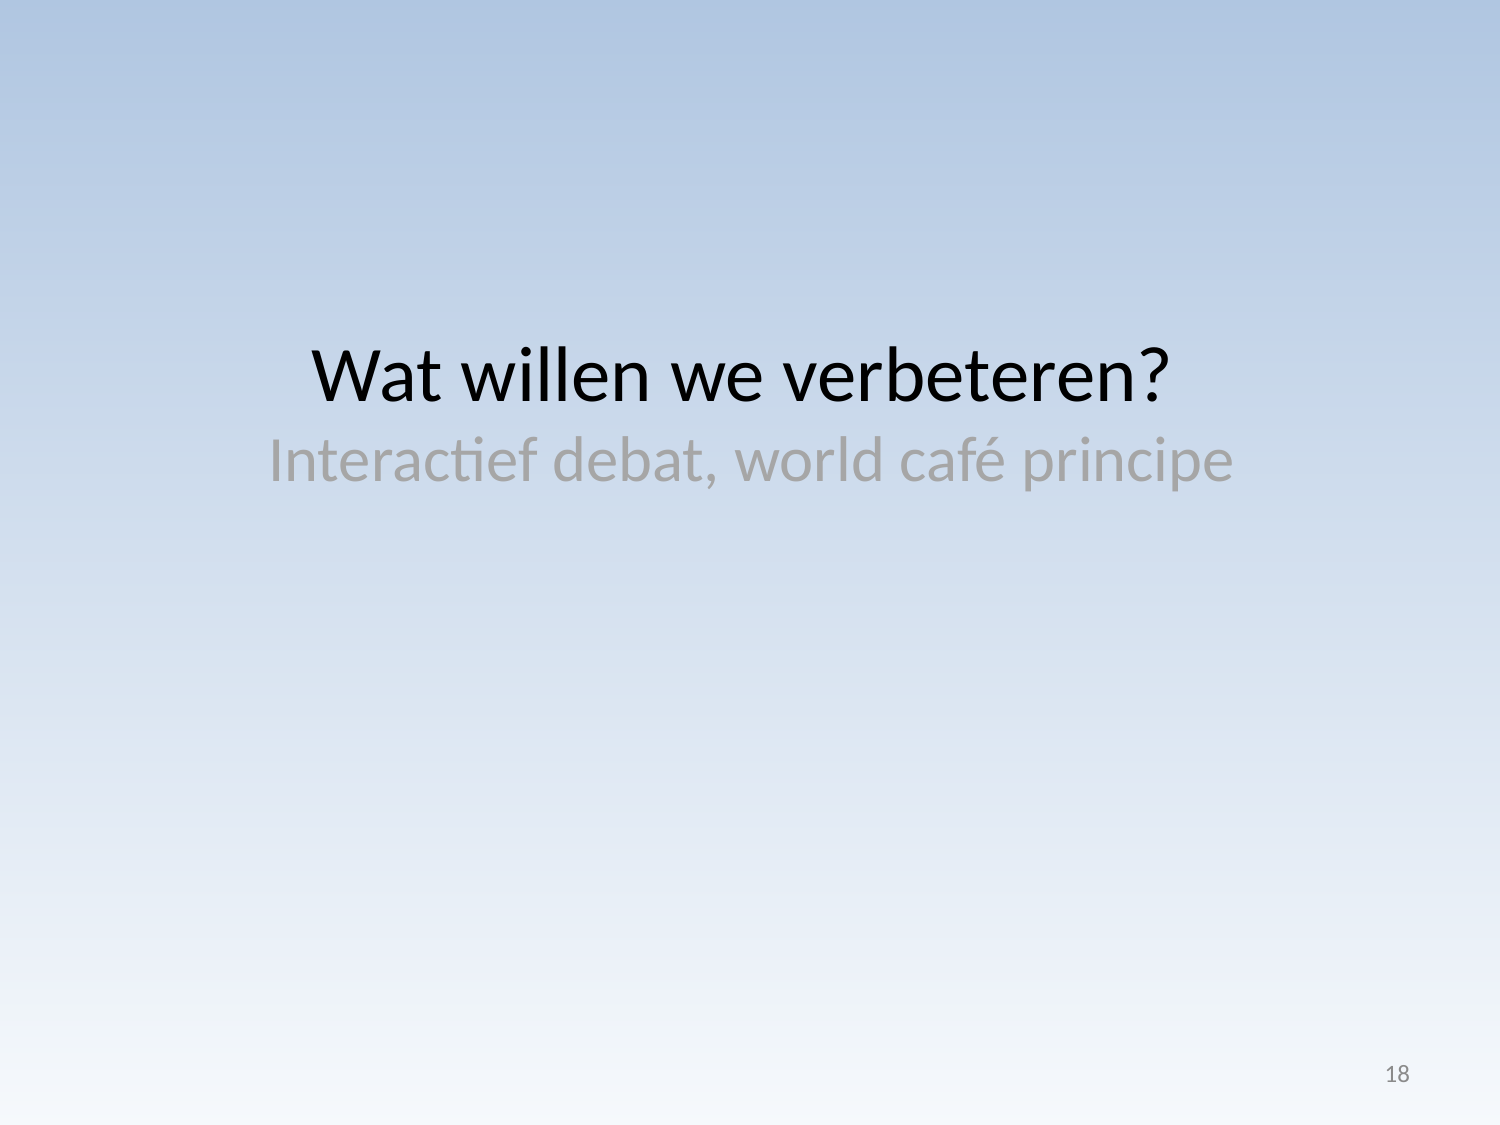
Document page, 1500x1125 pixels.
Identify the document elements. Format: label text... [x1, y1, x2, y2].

slide_number 18 [1074, 1042, 1425, 1103]
title Wat willen we verbeteren? Interactief debat, world café principe [76, 314, 1427, 502]
